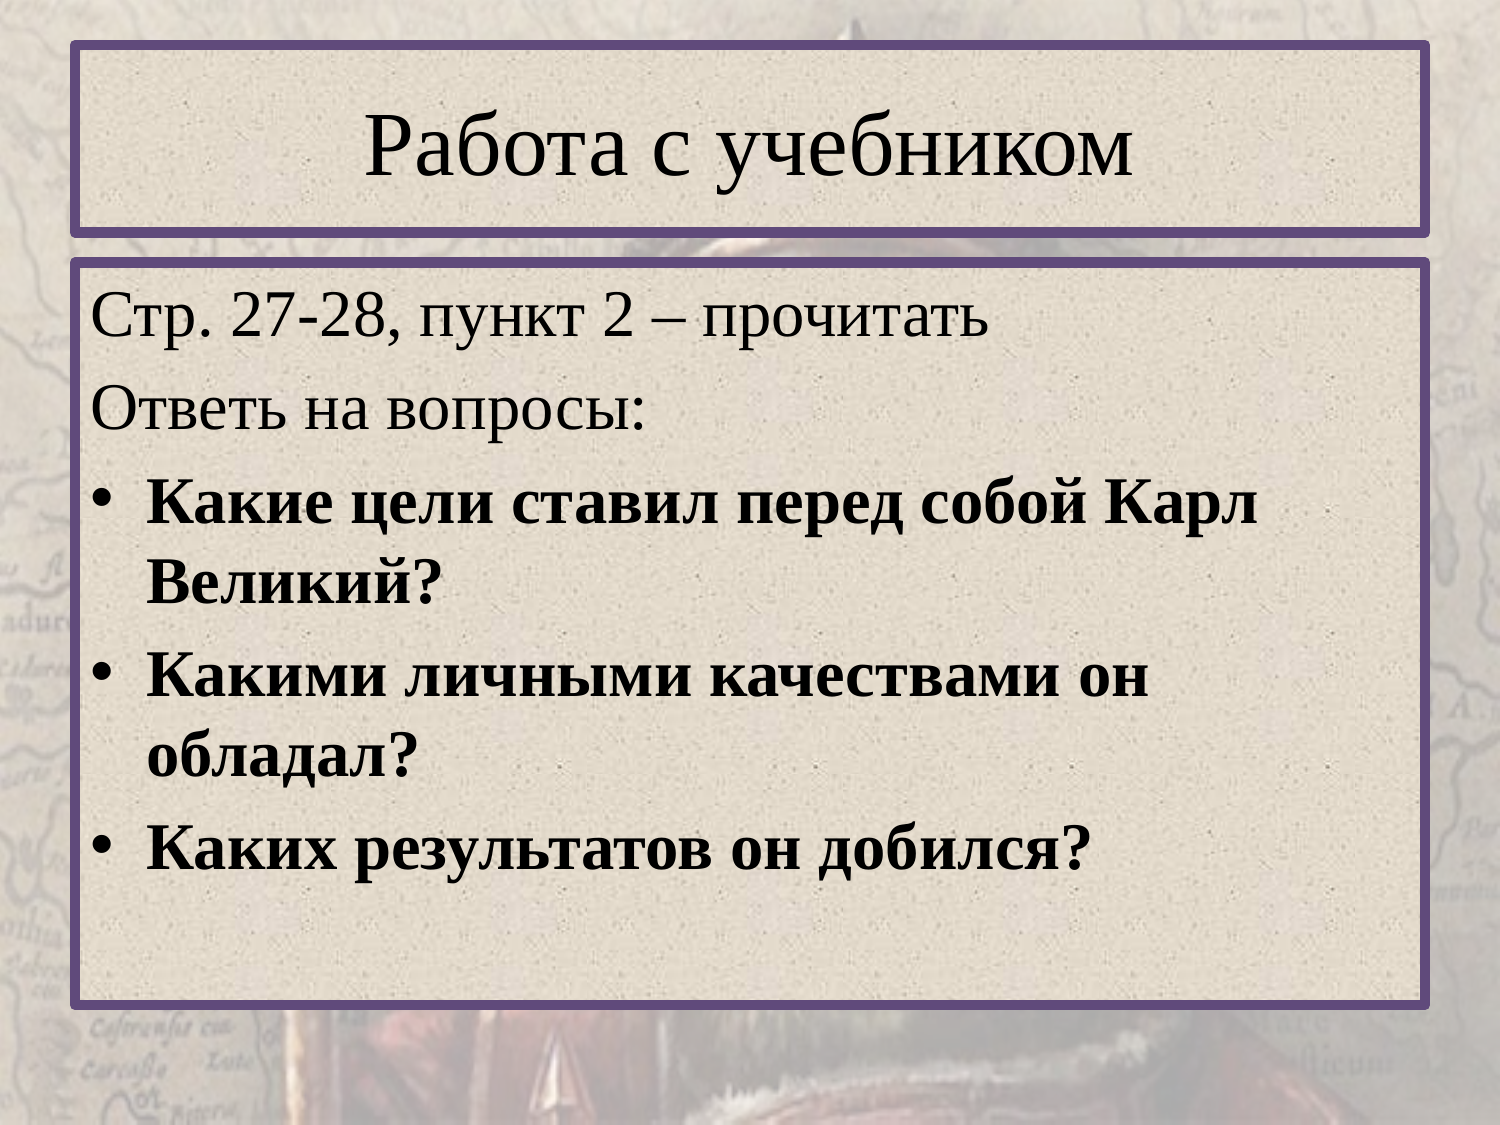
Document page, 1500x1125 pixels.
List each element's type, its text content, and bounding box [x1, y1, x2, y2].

title Работа с учебником [75, 45, 1425, 233]
list Стр. 27-28, пункт 2 – прочитать Ответь на вопросы: Какие цели ставил перед собой Карл Великий? Какими личными качествами он обладал? Каких результатов он добился? [75, 262, 1425, 1005]
